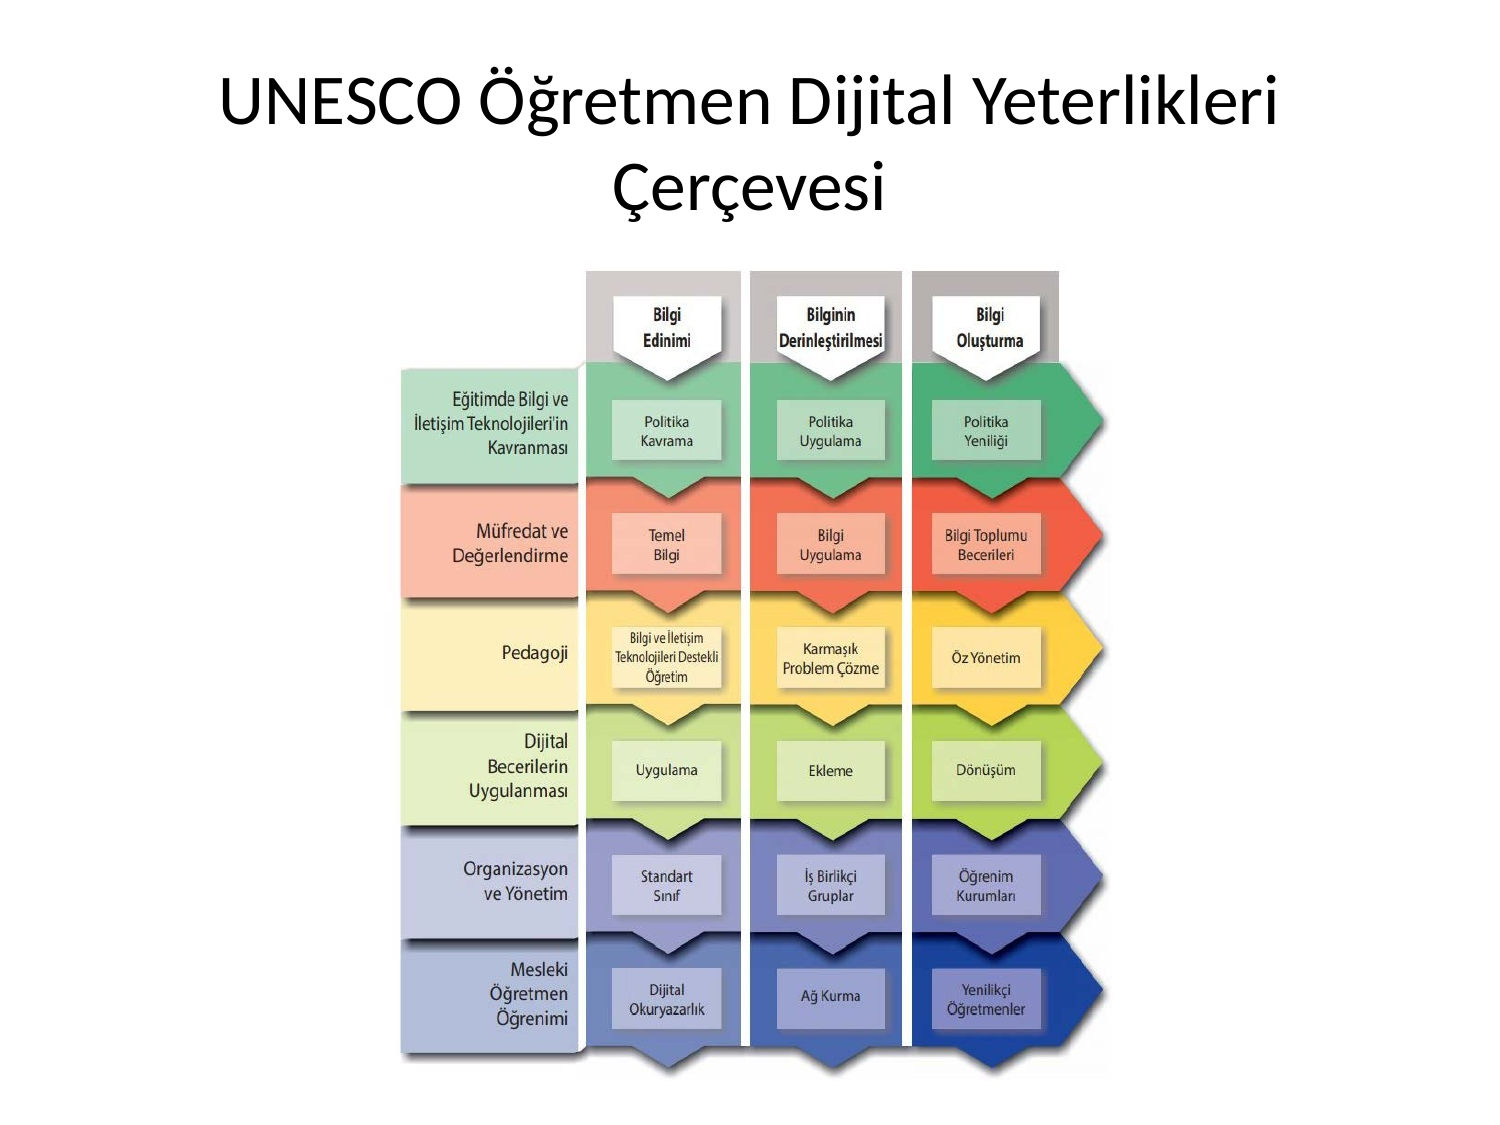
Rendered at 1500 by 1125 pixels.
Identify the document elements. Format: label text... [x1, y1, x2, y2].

title UNESCO Öğretmen Dijital Yeterlikleri Çerçevesi [75, 45, 1425, 233]
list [384, 262, 1116, 1083]
